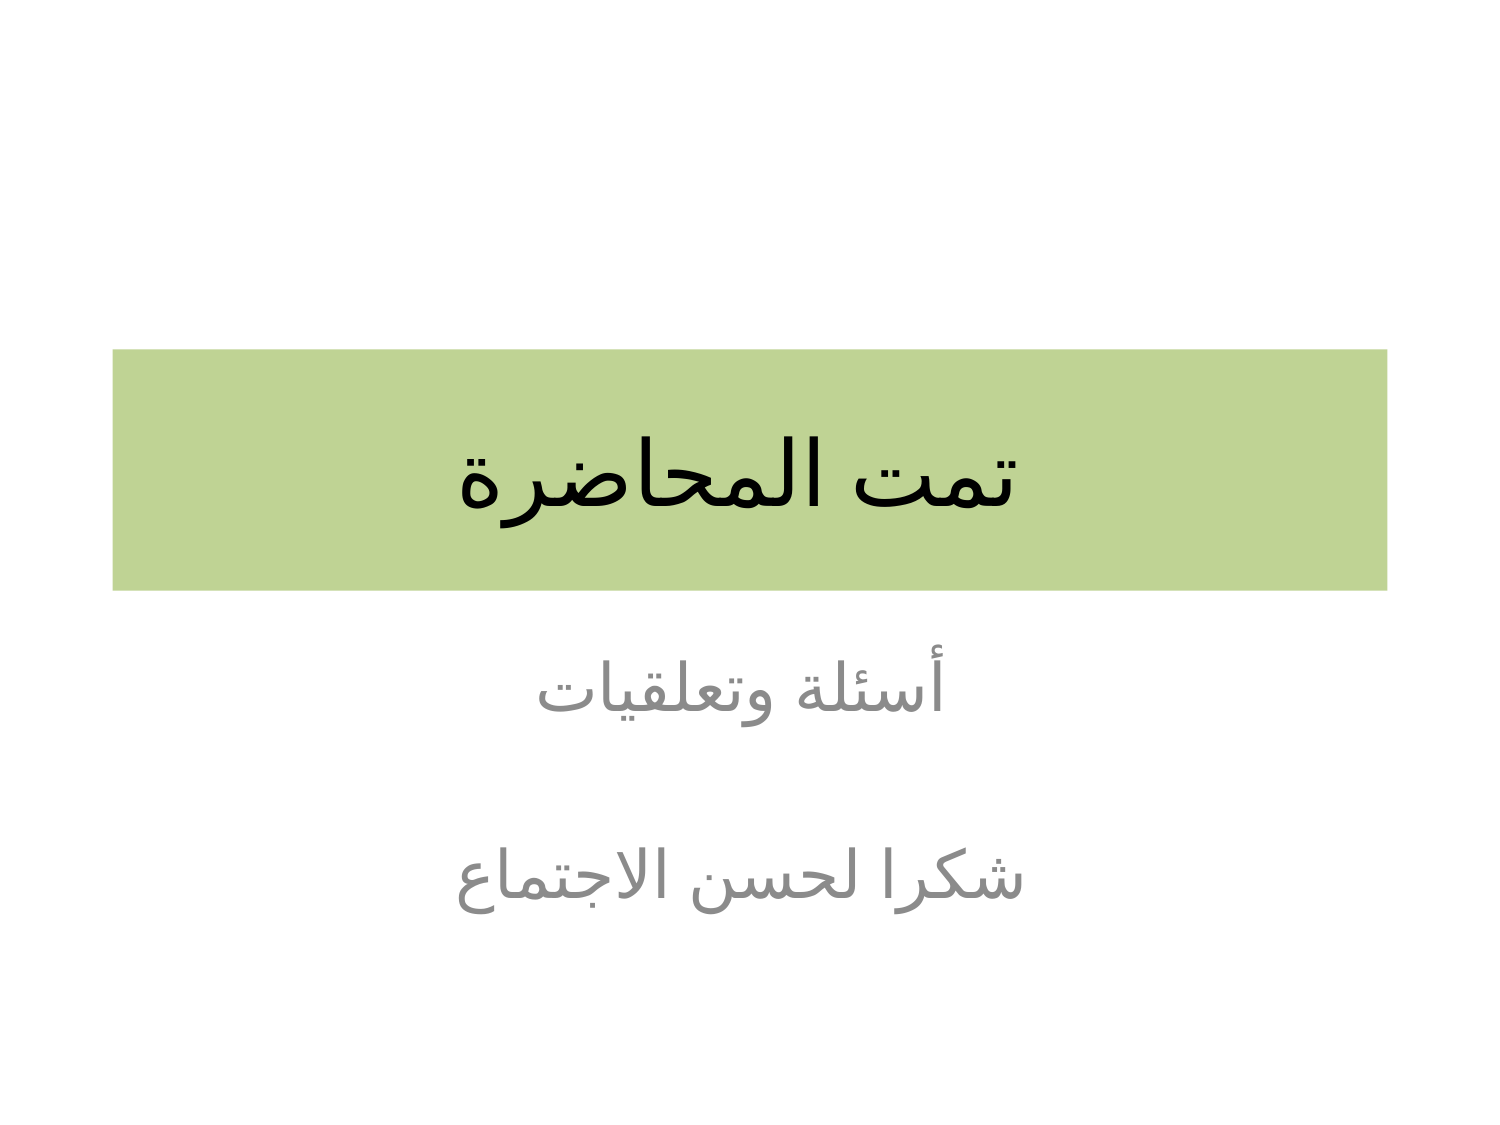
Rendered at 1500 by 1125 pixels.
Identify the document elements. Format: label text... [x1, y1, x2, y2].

title تمت المحاضرة [112, 349, 1388, 591]
subtitle أسئلة وتعلقيات شكرا لحسن الاجتماع [225, 637, 1275, 925]
